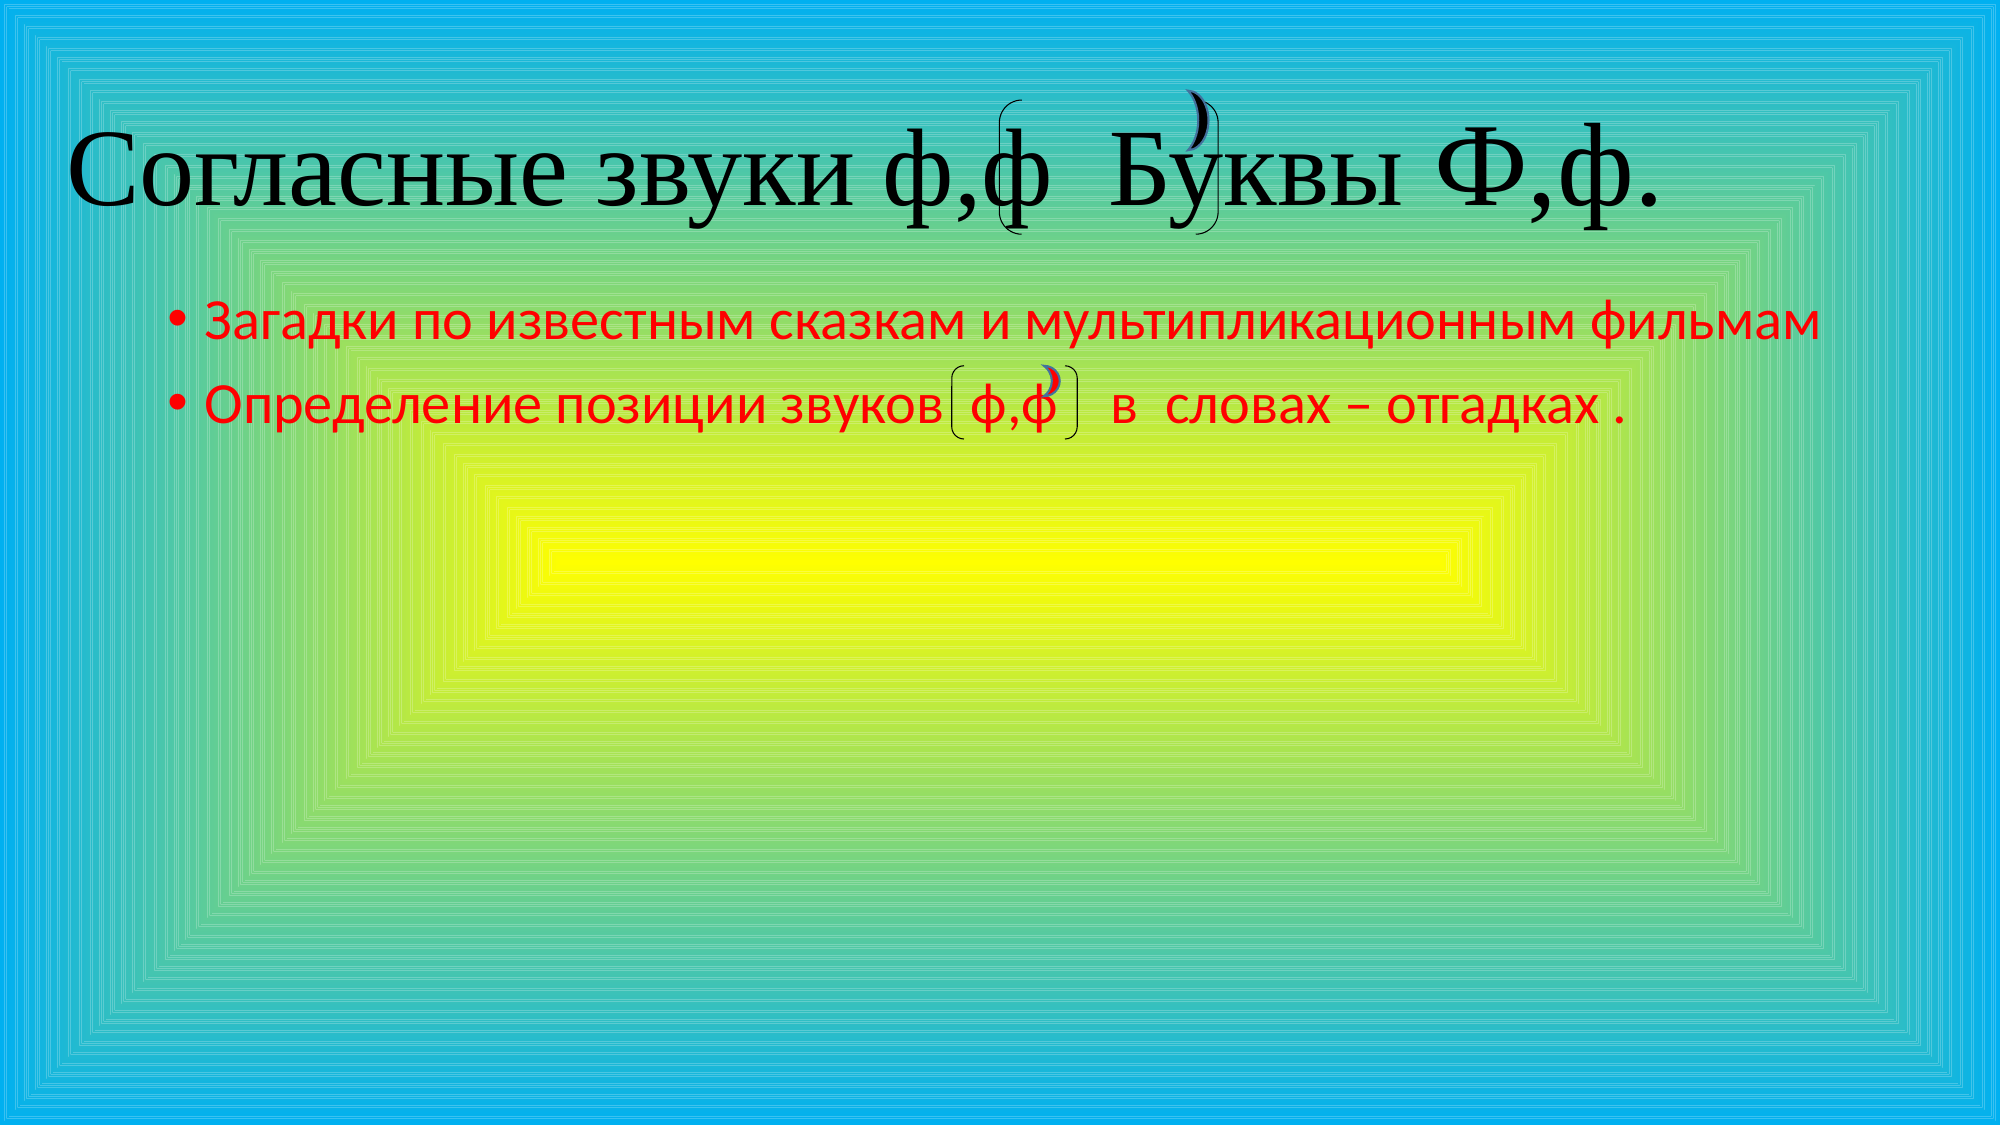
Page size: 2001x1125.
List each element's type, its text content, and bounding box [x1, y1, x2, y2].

text_box [998, 99, 1219, 235]
text_box [951, 365, 1078, 440]
title Согласные звуки ф,ф Буквы Ф,ф. [51, 58, 1948, 276]
text_box [1040, 364, 1061, 398]
text_box [1185, 89, 1210, 152]
list Загадки по известным сказкам и мультипликационным фильмам Определение позиции звуков ф,ф в словах – отгадках . [152, 282, 1878, 997]
